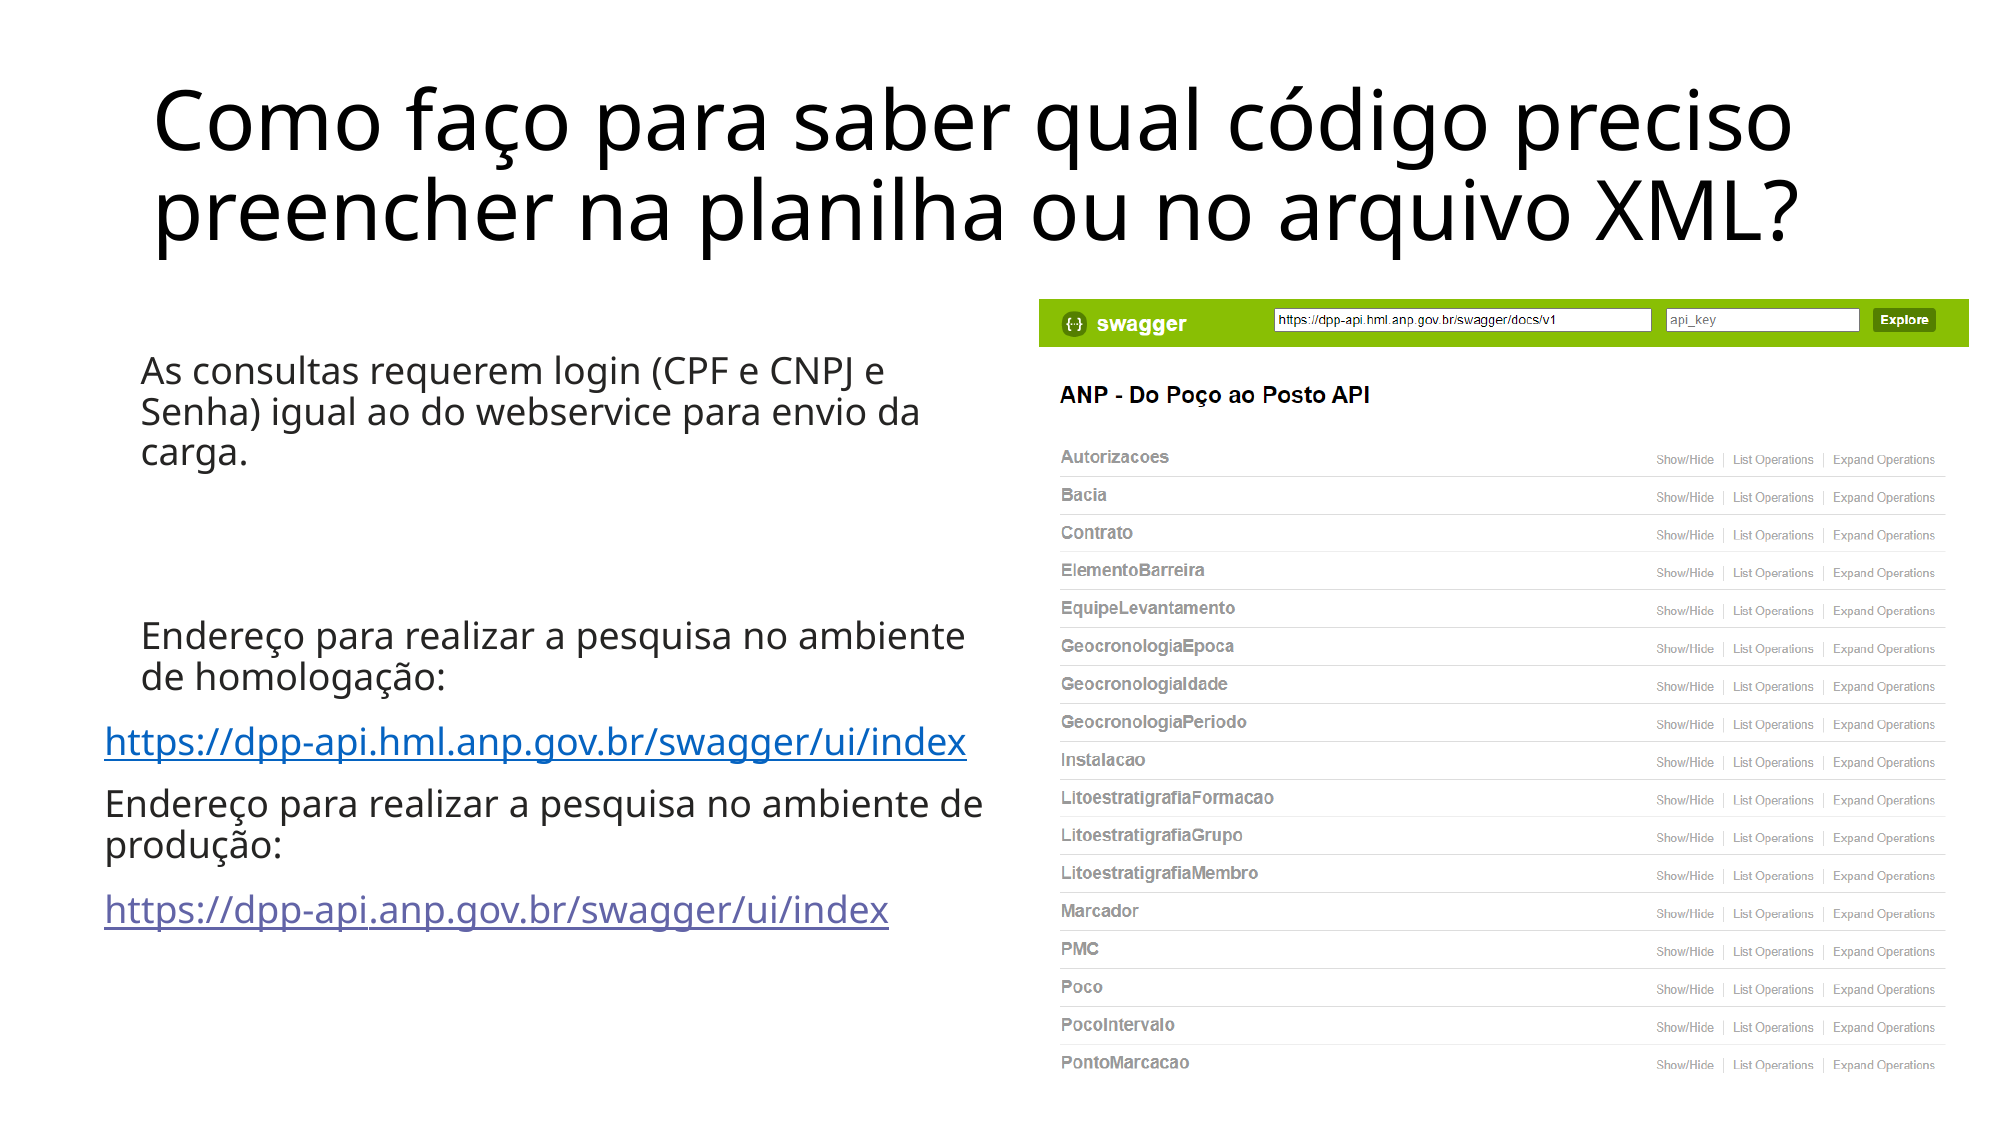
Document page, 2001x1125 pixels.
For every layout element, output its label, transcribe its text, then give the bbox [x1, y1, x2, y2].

list As consultas requerem login (CPF e CNPJ e Senha) igual ao do webservice para envio da carga. Endereço para realizar a pesquisa no ambiente de homologação: https://dpp-api.hml.anp.gov.br/swagger/ui/index Endereço para realizar a pesquisa no ambiente de produção: https://dpp-api.anp.gov.br/swagger/ui/index [89, 333, 1019, 1014]
title Como faço para saber qual código preciso preencher na planilha ou no arquivo XML? [137, 59, 1863, 278]
picture [1039, 299, 1969, 1081]
